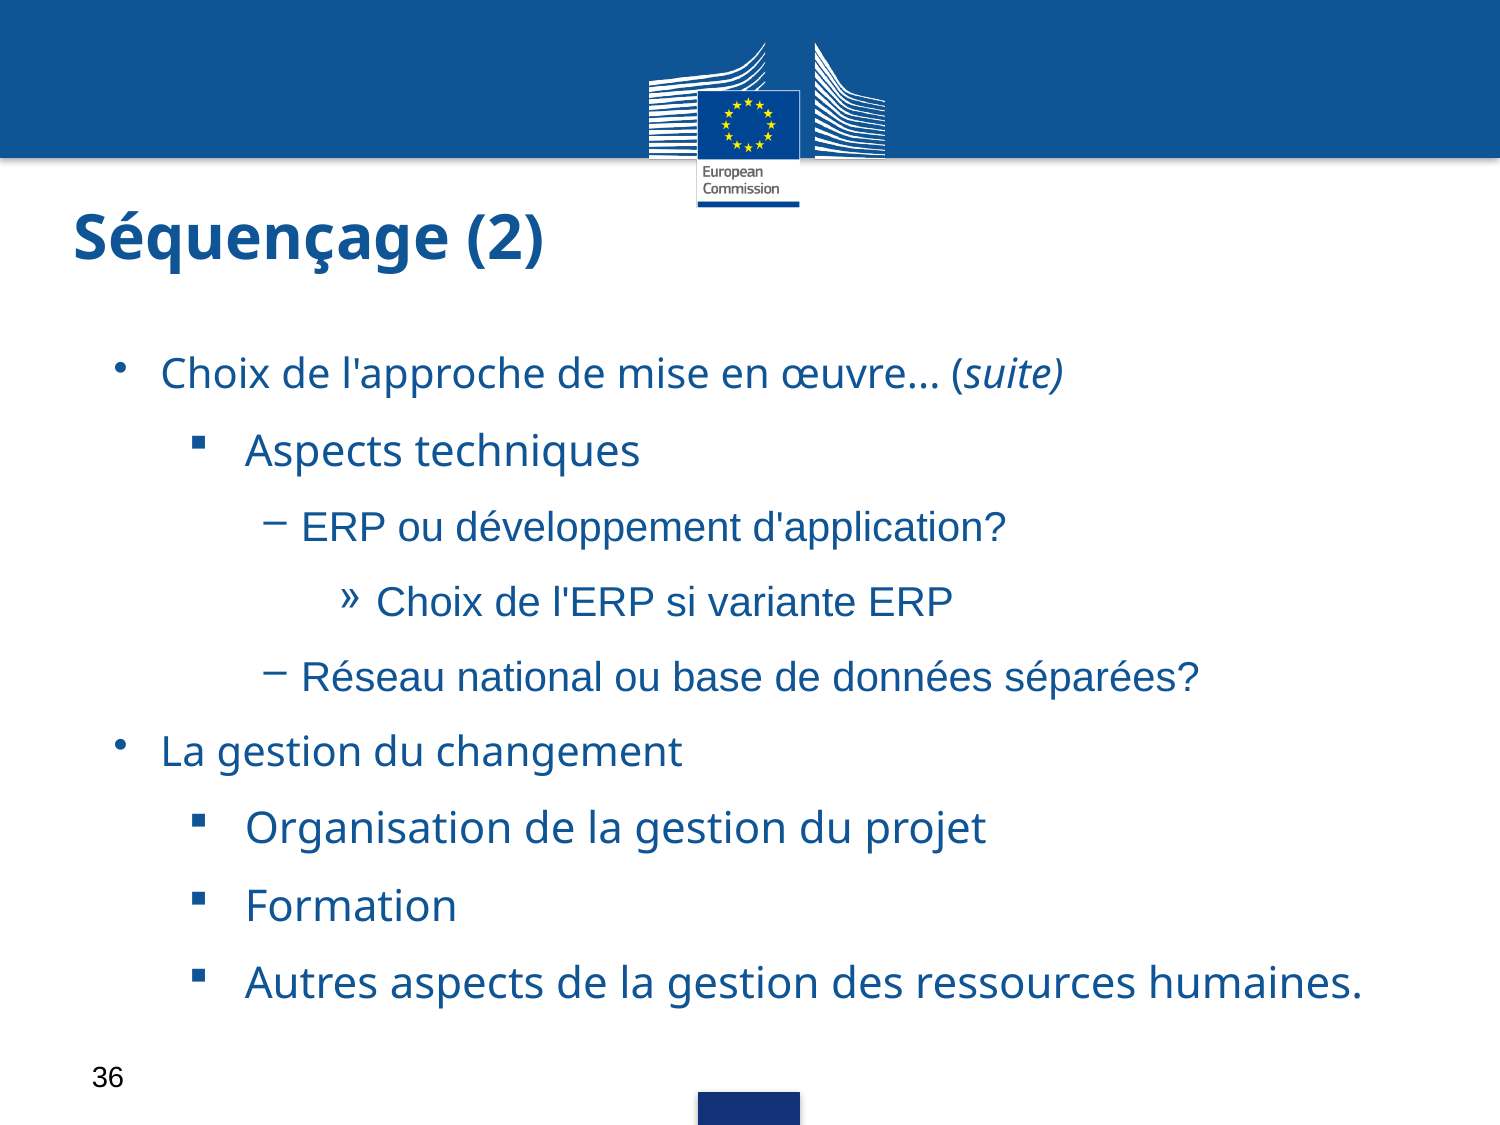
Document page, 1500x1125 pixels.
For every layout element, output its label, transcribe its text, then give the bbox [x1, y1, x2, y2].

picture [649, 42, 885, 140]
slide_number 36 [76, 1022, 553, 1102]
title Séquençage (2) [0, 140, 1278, 329]
list Choix de l'approche de mise en œuvre... (suite) Aspects techniques ERP ou développement d'application? Choix de l'ERP si variante ERP Réseau national ou base de données séparées? La gestion du changement Organisation de la gestion du projet Formation Autres aspects de la gestion des ressources humaines. [23, 339, 1500, 990]
